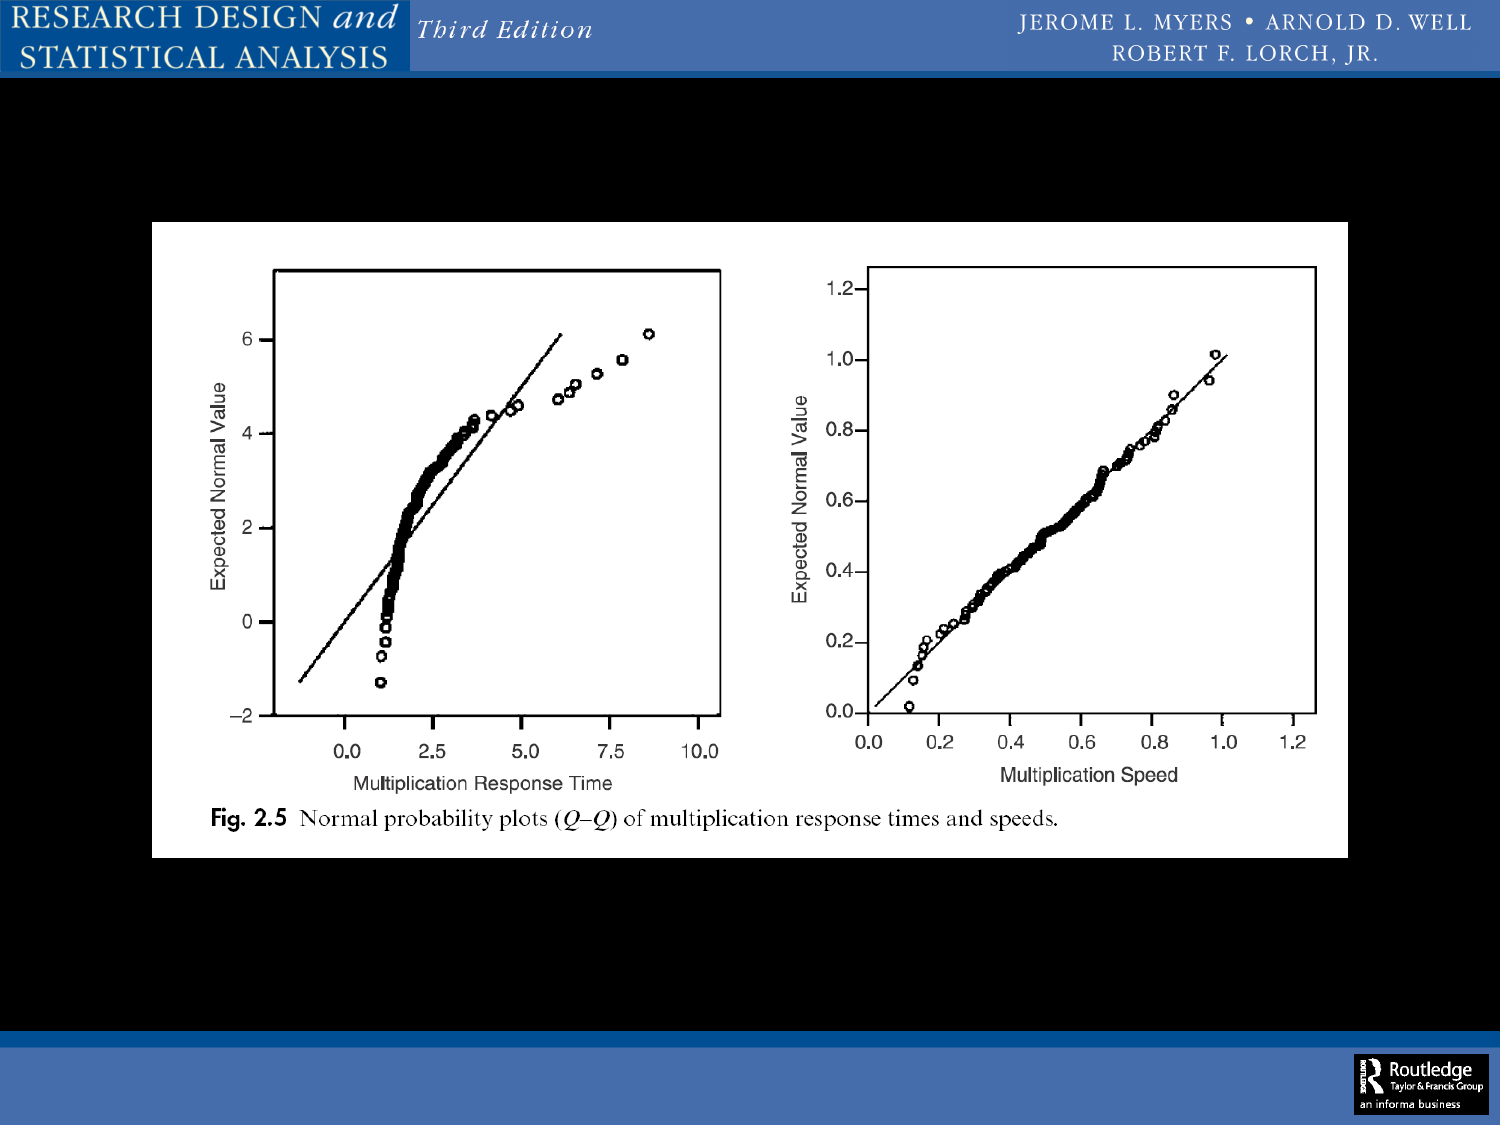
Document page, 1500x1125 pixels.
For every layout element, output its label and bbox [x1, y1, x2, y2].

picture [0, 1031, 1500, 1125]
list [152, 222, 1348, 858]
picture [0, 0, 1500, 78]
